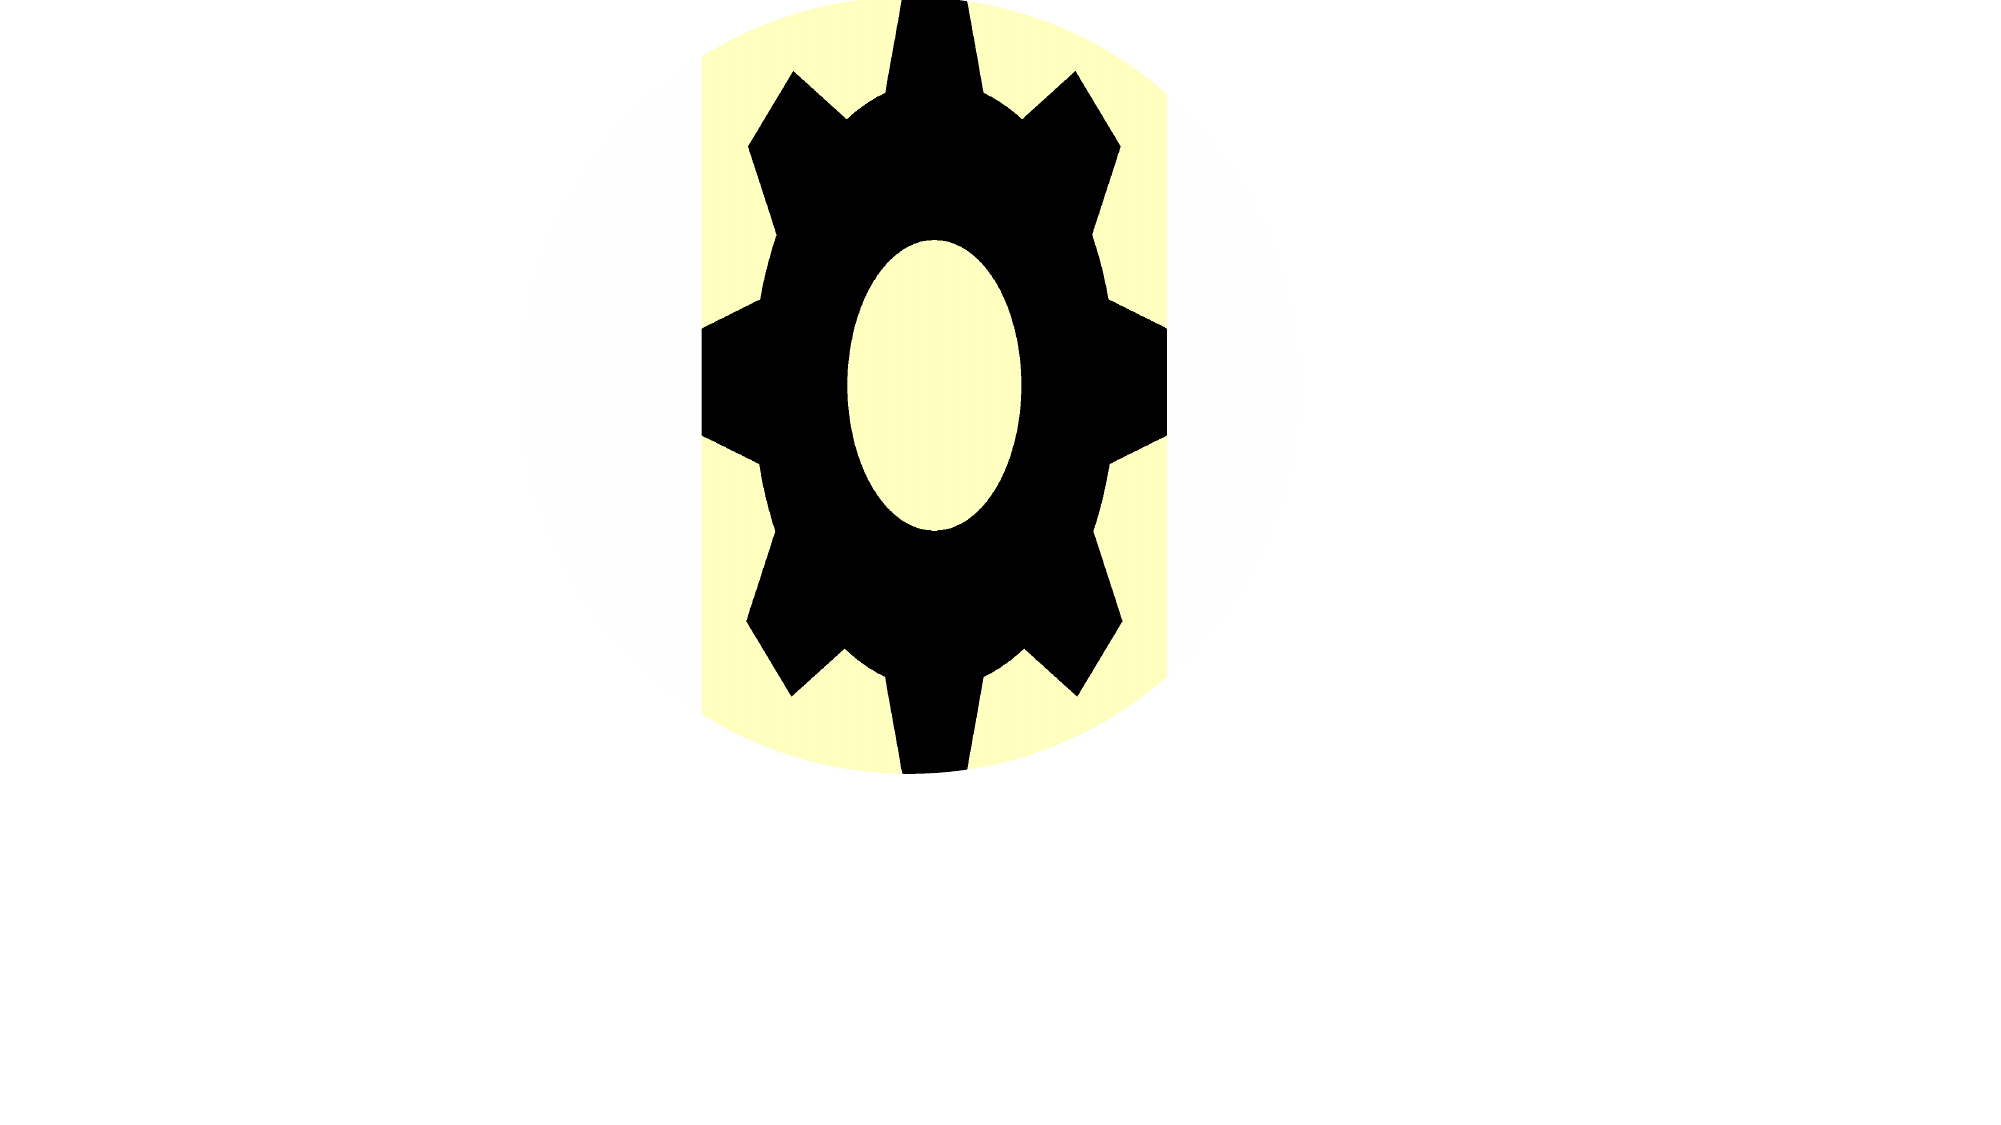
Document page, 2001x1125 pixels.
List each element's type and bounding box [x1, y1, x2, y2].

picture [520, 0, 1299, 774]
